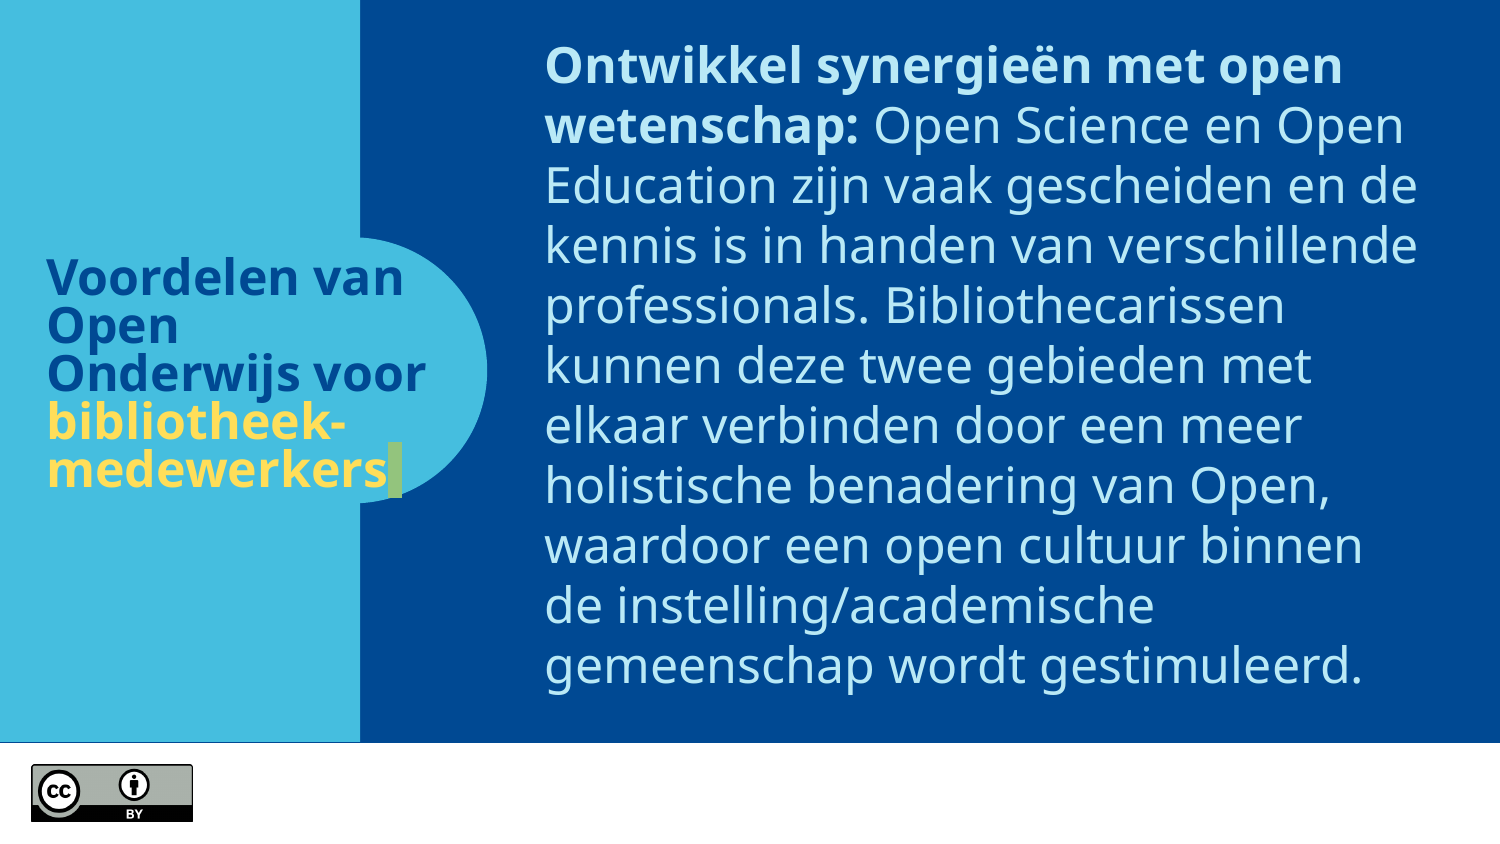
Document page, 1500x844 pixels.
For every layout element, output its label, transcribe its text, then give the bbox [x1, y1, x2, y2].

picture [31, 764, 193, 822]
text_box Voordelen van Open Onderwijs voor bibliotheek- medewerkers [31, 242, 452, 513]
text_box [317, 237, 389, 242]
text_box [452, 280, 488, 461]
text_box [0, 0, 361, 742]
text_box Ontwikkel synergieën met open wetenschap: Open Science en Open Education zijn vaak gescheiden en de kennis is in handen van verschillende professionals. Bibliothecarissen kunnen deze twee gebieden met elkaar verbinden door een meer holistische benadering van Open, waardoor een open cultuur binnen de instelling/academische gemeenschap wordt gestimuleerd. [529, 18, 1444, 709]
text_box [0, 750, 1500, 844]
